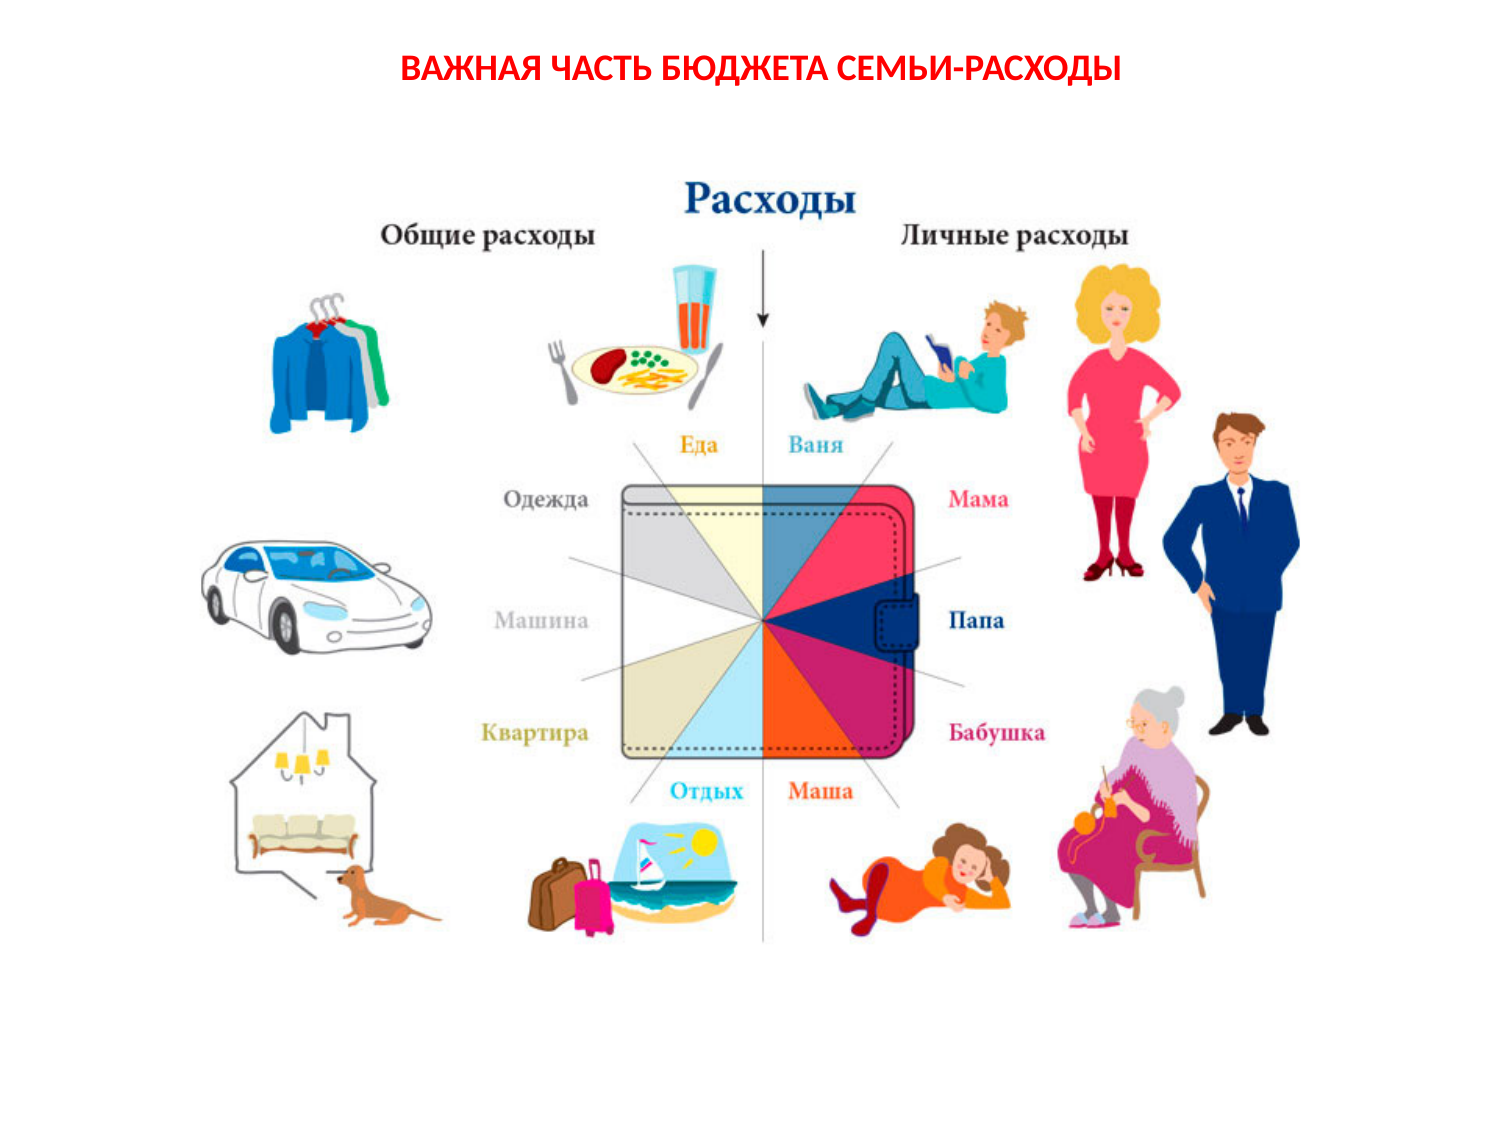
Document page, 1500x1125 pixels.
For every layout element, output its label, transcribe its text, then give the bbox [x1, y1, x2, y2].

picture [124, 93, 1376, 1032]
text_box ВАЖНАЯ ЧАСТЬ БЮДЖЕТА СЕМЬИ-РАСХОДЫ [210, 35, 1313, 92]
